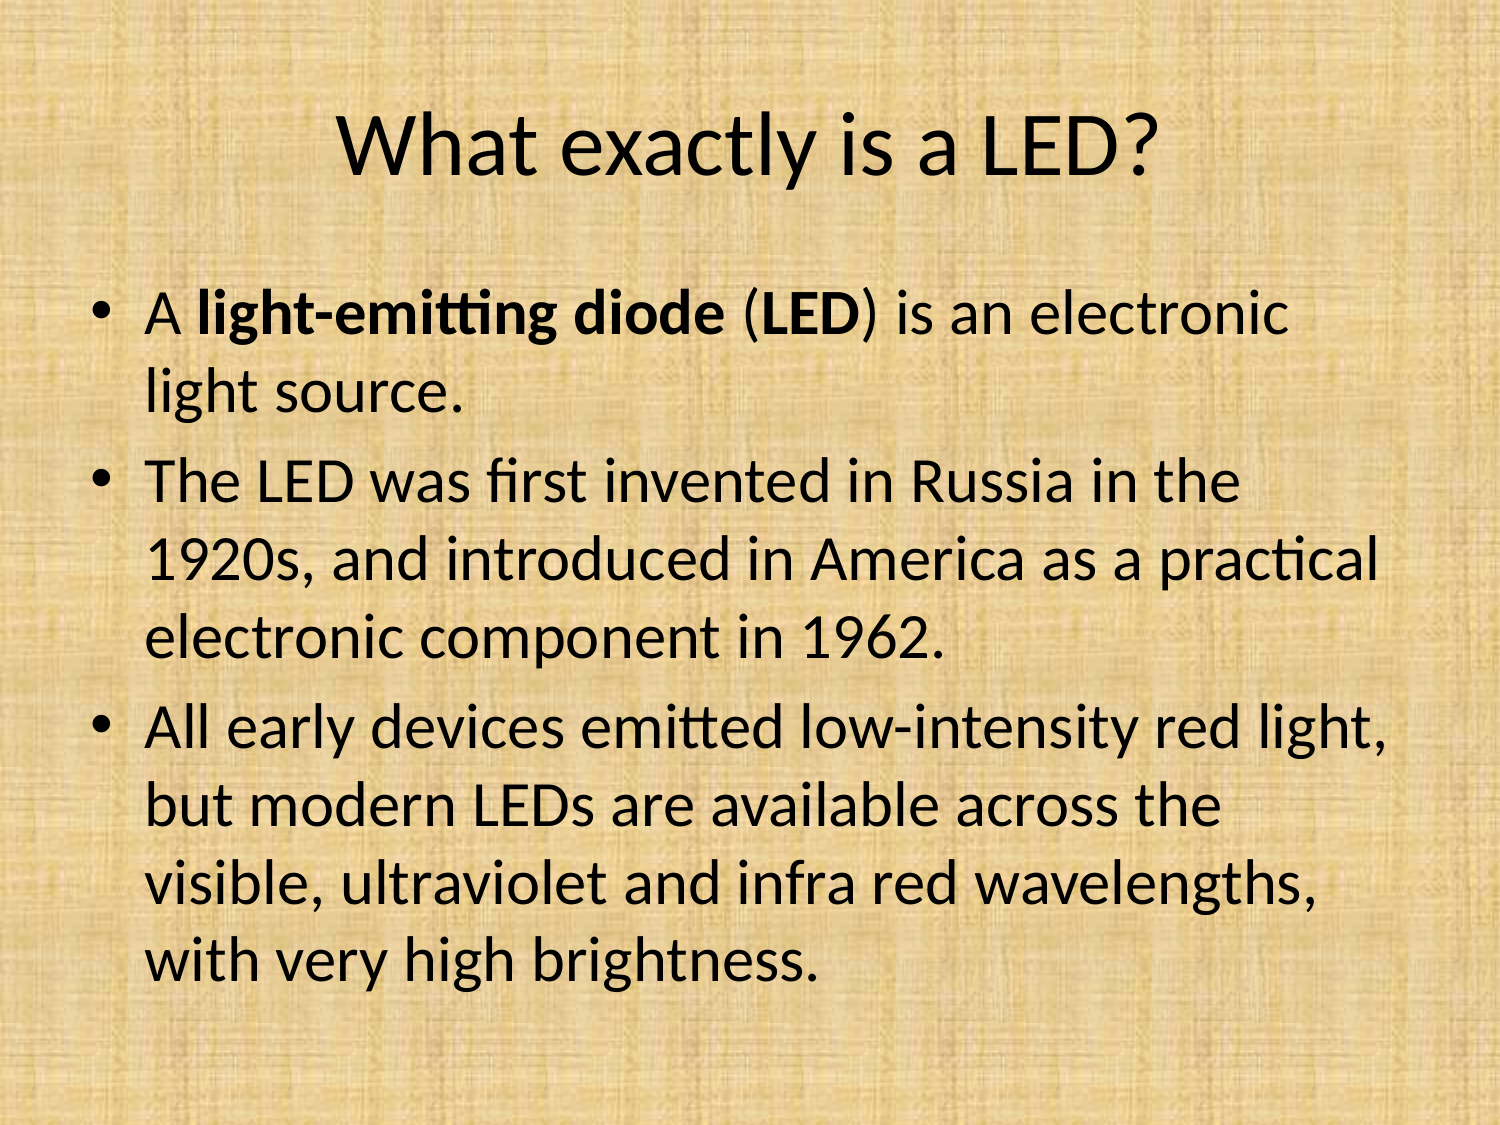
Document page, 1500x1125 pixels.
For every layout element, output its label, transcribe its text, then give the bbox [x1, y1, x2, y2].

title What exactly is a LED? [75, 45, 1425, 233]
picture [0, 0, 1500, 1125]
list A light-emitting diode (LED) is an electronic light source. The LED was first invented in Russia in the 1920s, and introduced in America as a practical electronic component in 1962. All early devices emitted low-intensity red light, but modern LEDs are available across the visible, ultraviolet and infra red wavelengths, with very high brightness. [75, 262, 1425, 1005]
